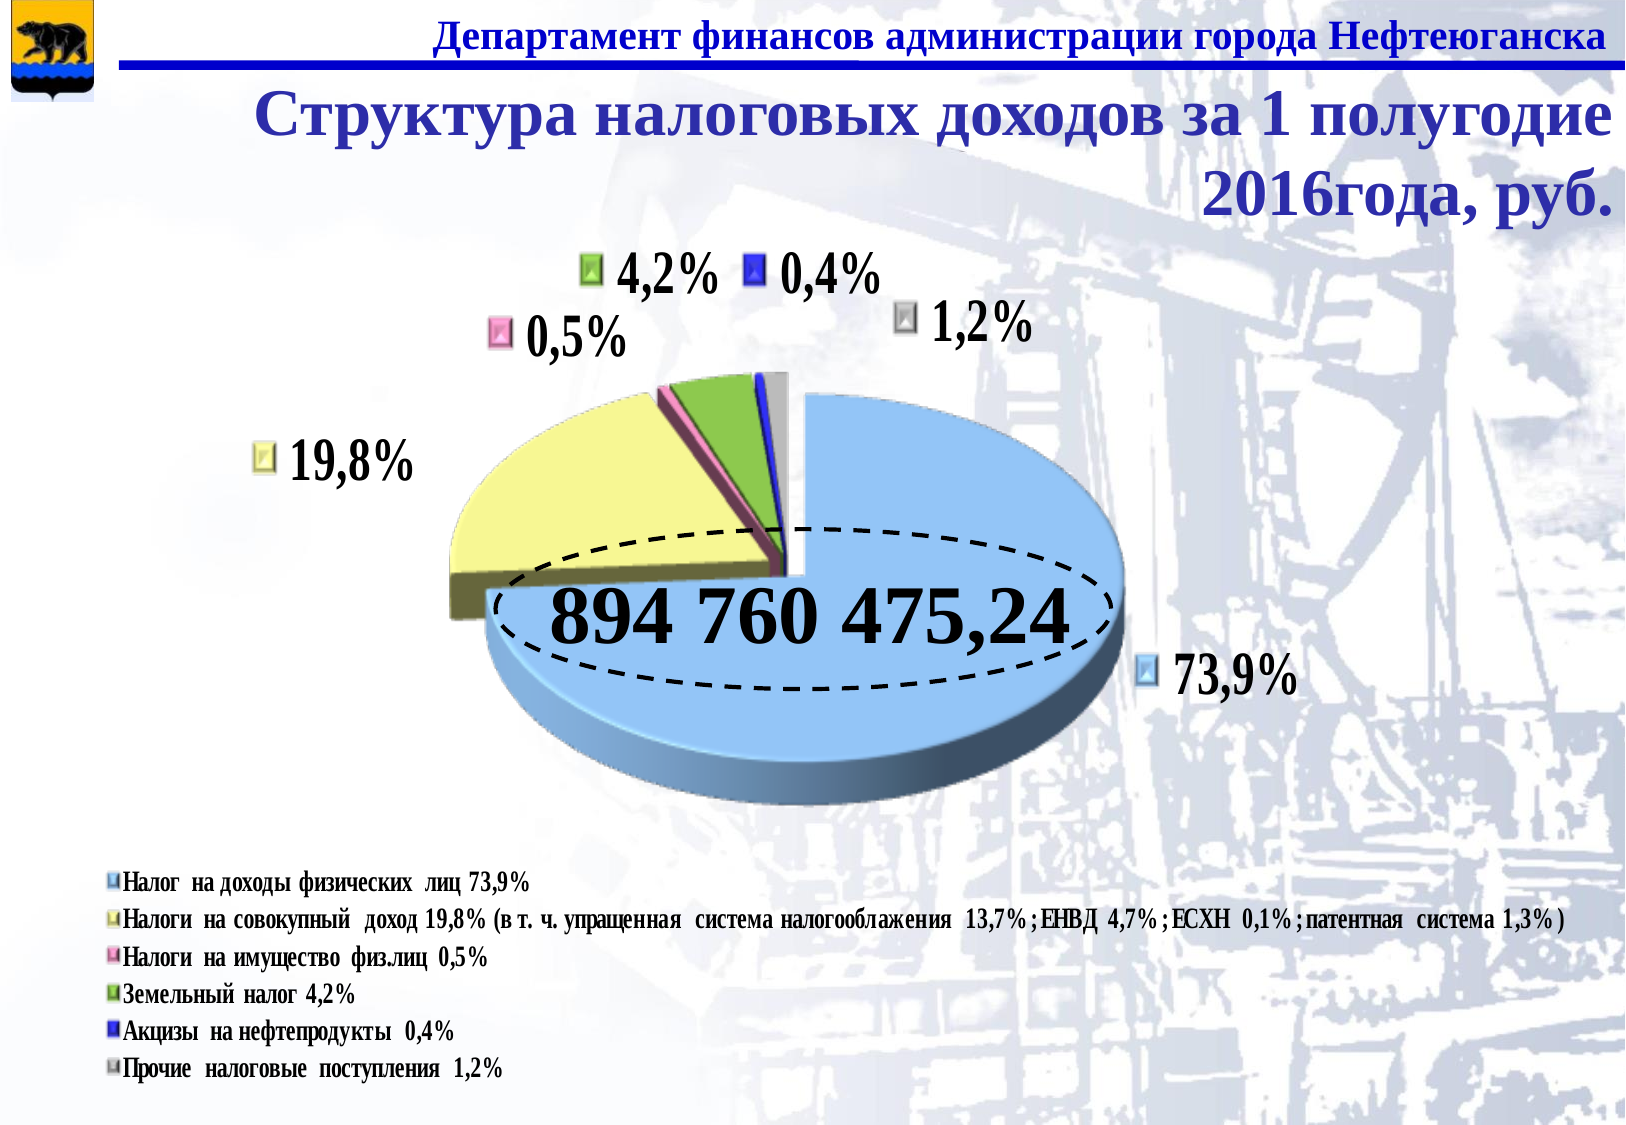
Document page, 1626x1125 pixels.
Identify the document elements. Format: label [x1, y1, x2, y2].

text_box [23, 220, 1625, 1095]
text_box [472, 528, 1148, 690]
picture [0, 0, 1625, 1125]
